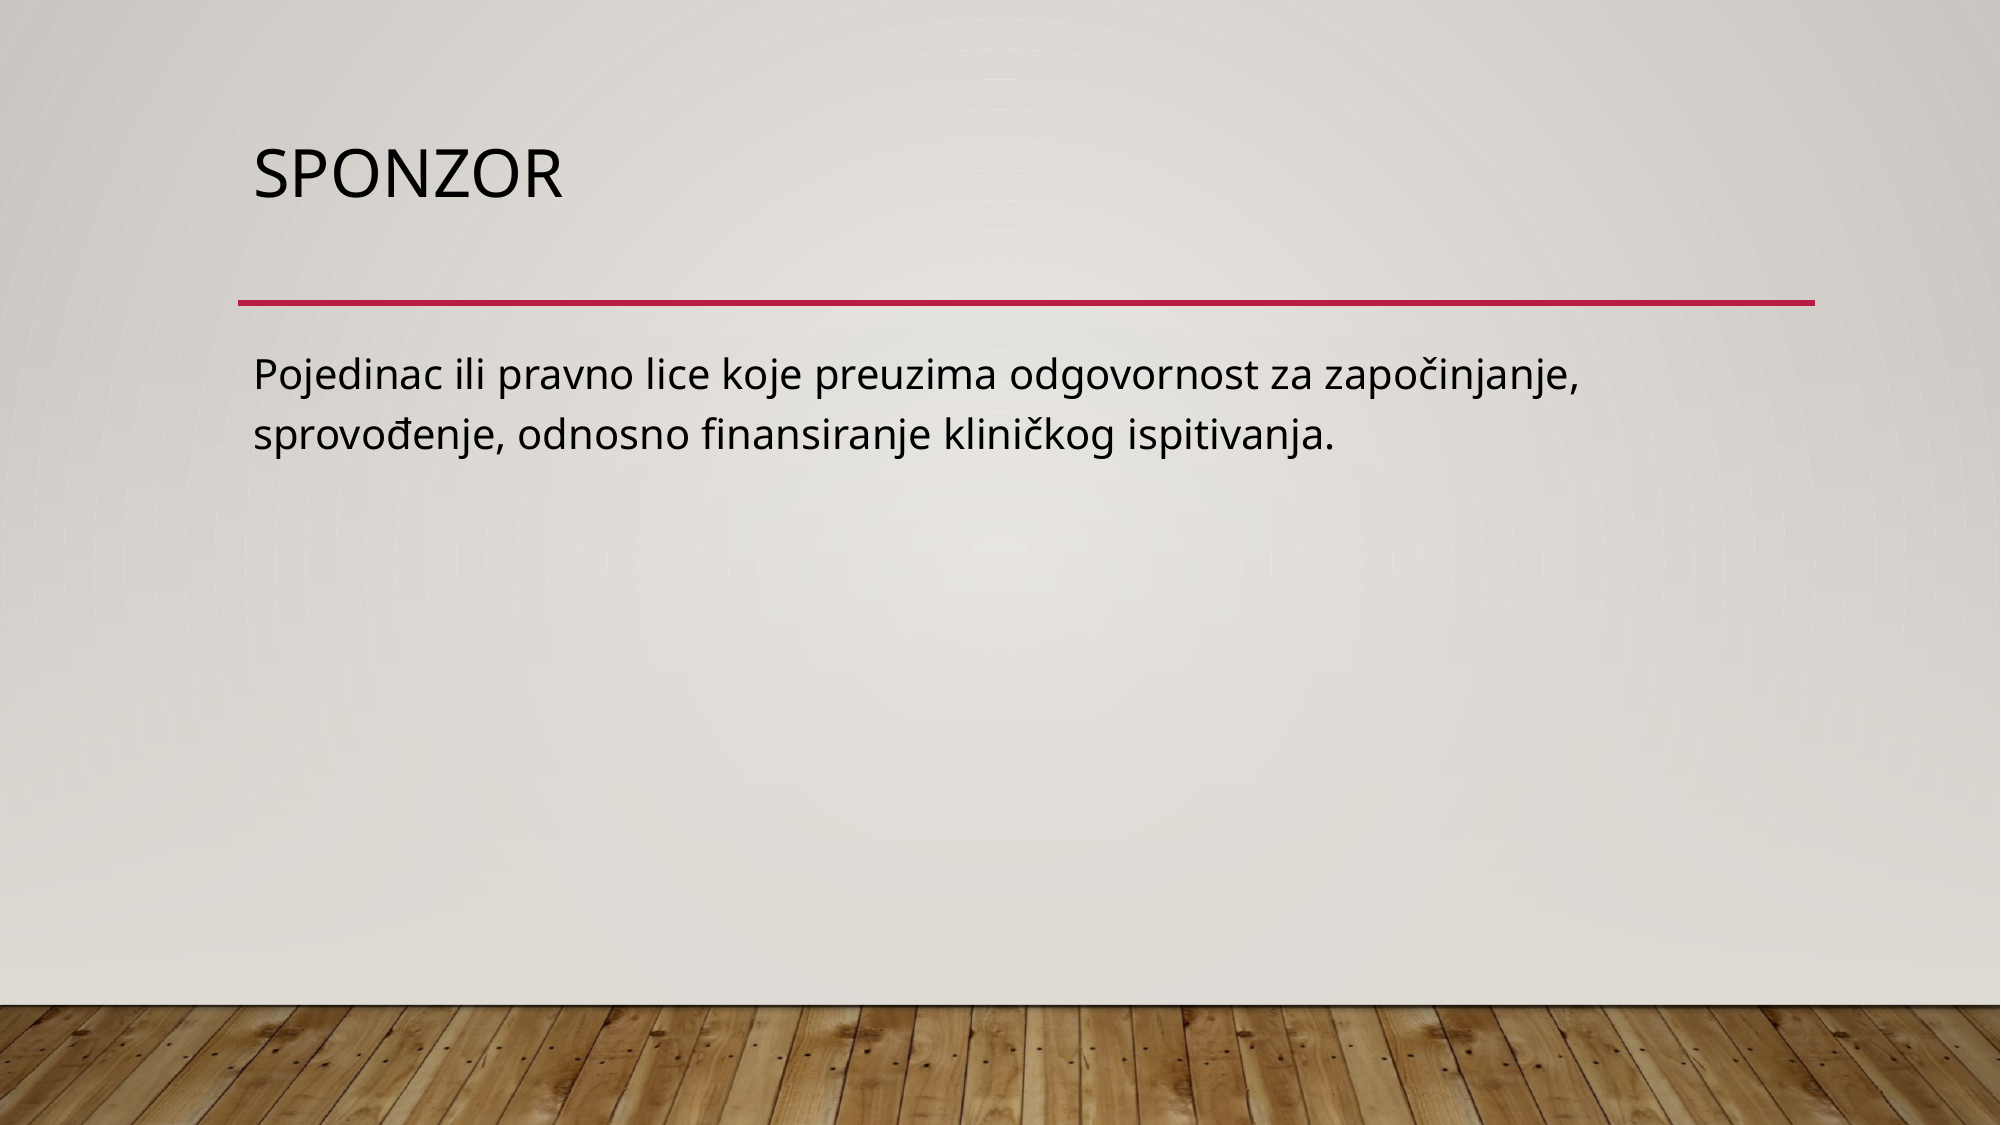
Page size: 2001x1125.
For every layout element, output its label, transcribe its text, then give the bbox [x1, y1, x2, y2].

title Sponzor [238, 131, 1814, 305]
list Pojedinac ili pravno lice koje preuzima odgovornost za započinjanje, sprovođenje, odnosno finansiranje kliničkog ispitivanja. [238, 330, 1814, 897]
picture [0, 1005, 2000, 1125]
